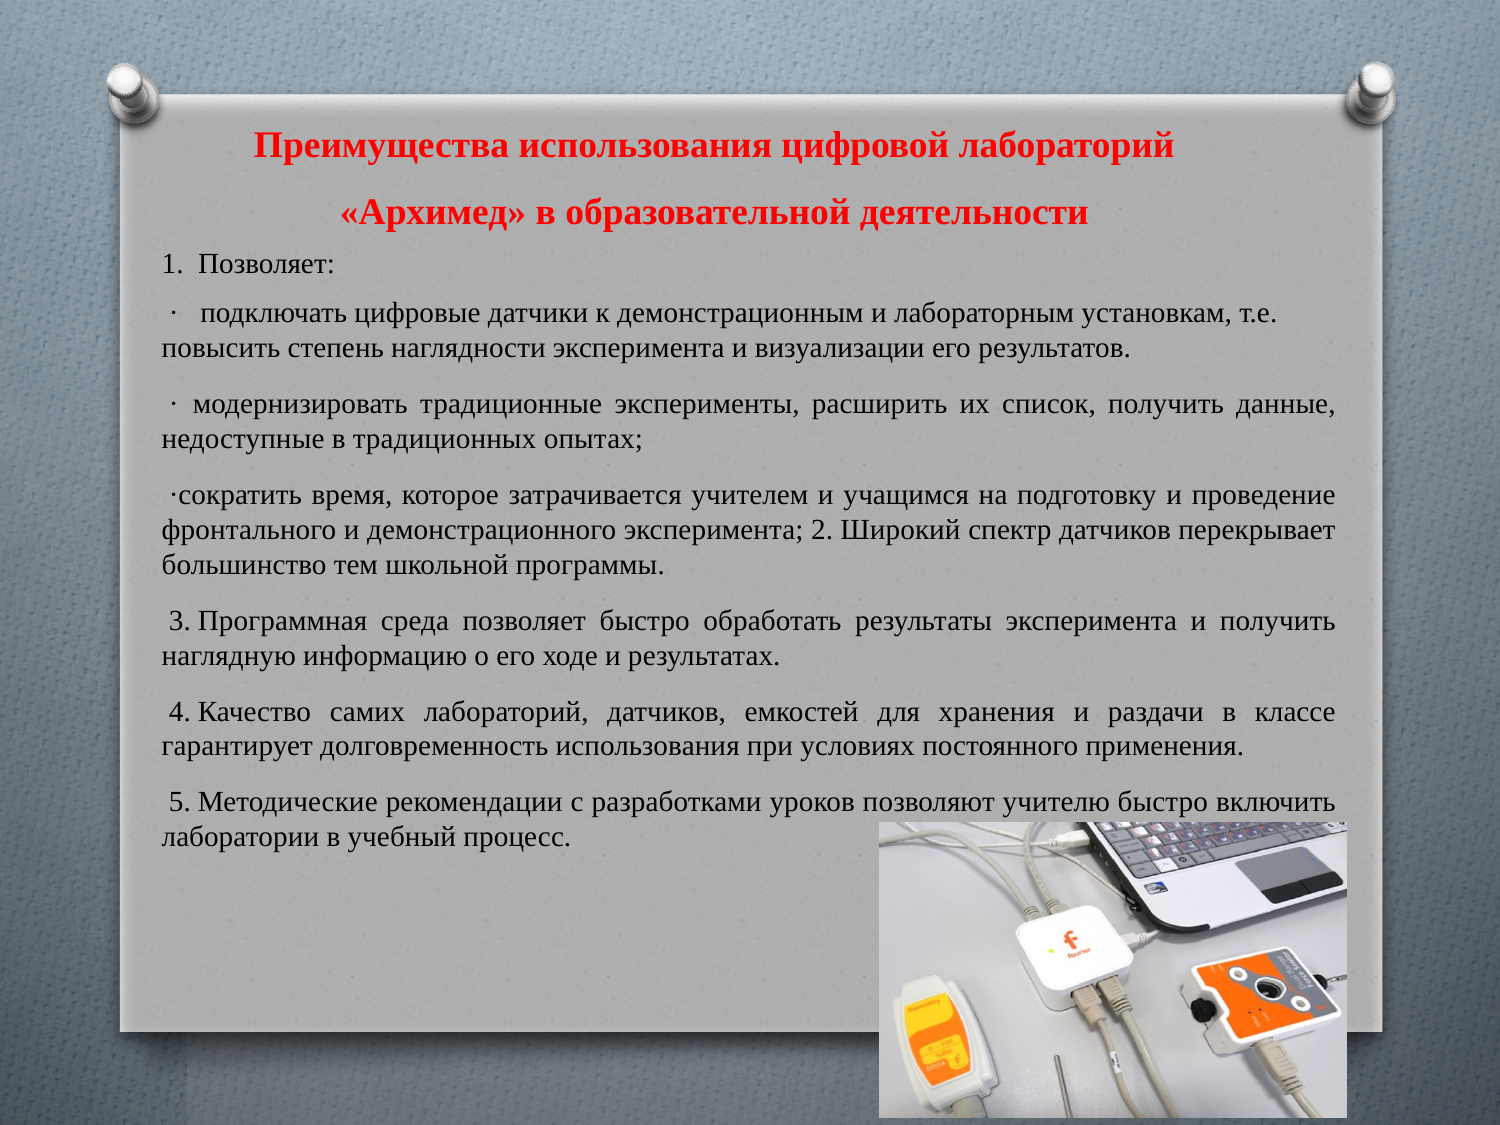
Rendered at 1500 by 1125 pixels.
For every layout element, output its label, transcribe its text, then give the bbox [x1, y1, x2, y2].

picture [879, 822, 1347, 1118]
text_box 1. Позволяет: · подключать цифровые датчики к демонстрационным и лабораторным установкам, т.е. повысить степень наглядности эксперимента и визуализации его результатов. · модернизировать традиционные эксперименты, расширить их список, получить данные, недоступные в традиционных опытах; ·сократить время, которое затрачивается учителем и учащимся на подготовку и проведение фронтального и демонстрационного эксперимента; 2. Широкий спектр датчиков перекрывает большинство тем школьной программы. 3. Программная среда позволяет быстро обработать результаты эксперимента и получить наглядную информацию о его ходе и результатах. 4. Качество самих лабораторий, датчиков, емкостей для хранения и раздачи в классе гарантирует долговременность использования при условиях постоянного применения. 5. Методические рекомендации с разработками уроков позволяют учителю быстро включить лаборатории в учебный процесс. [146, 219, 1352, 934]
picture [1317, 35, 1439, 156]
picture [75, 29, 198, 153]
text_box Преимущества использования цифровой лабораторий «Архимед» в образовательной деятельности [218, 89, 1211, 219]
